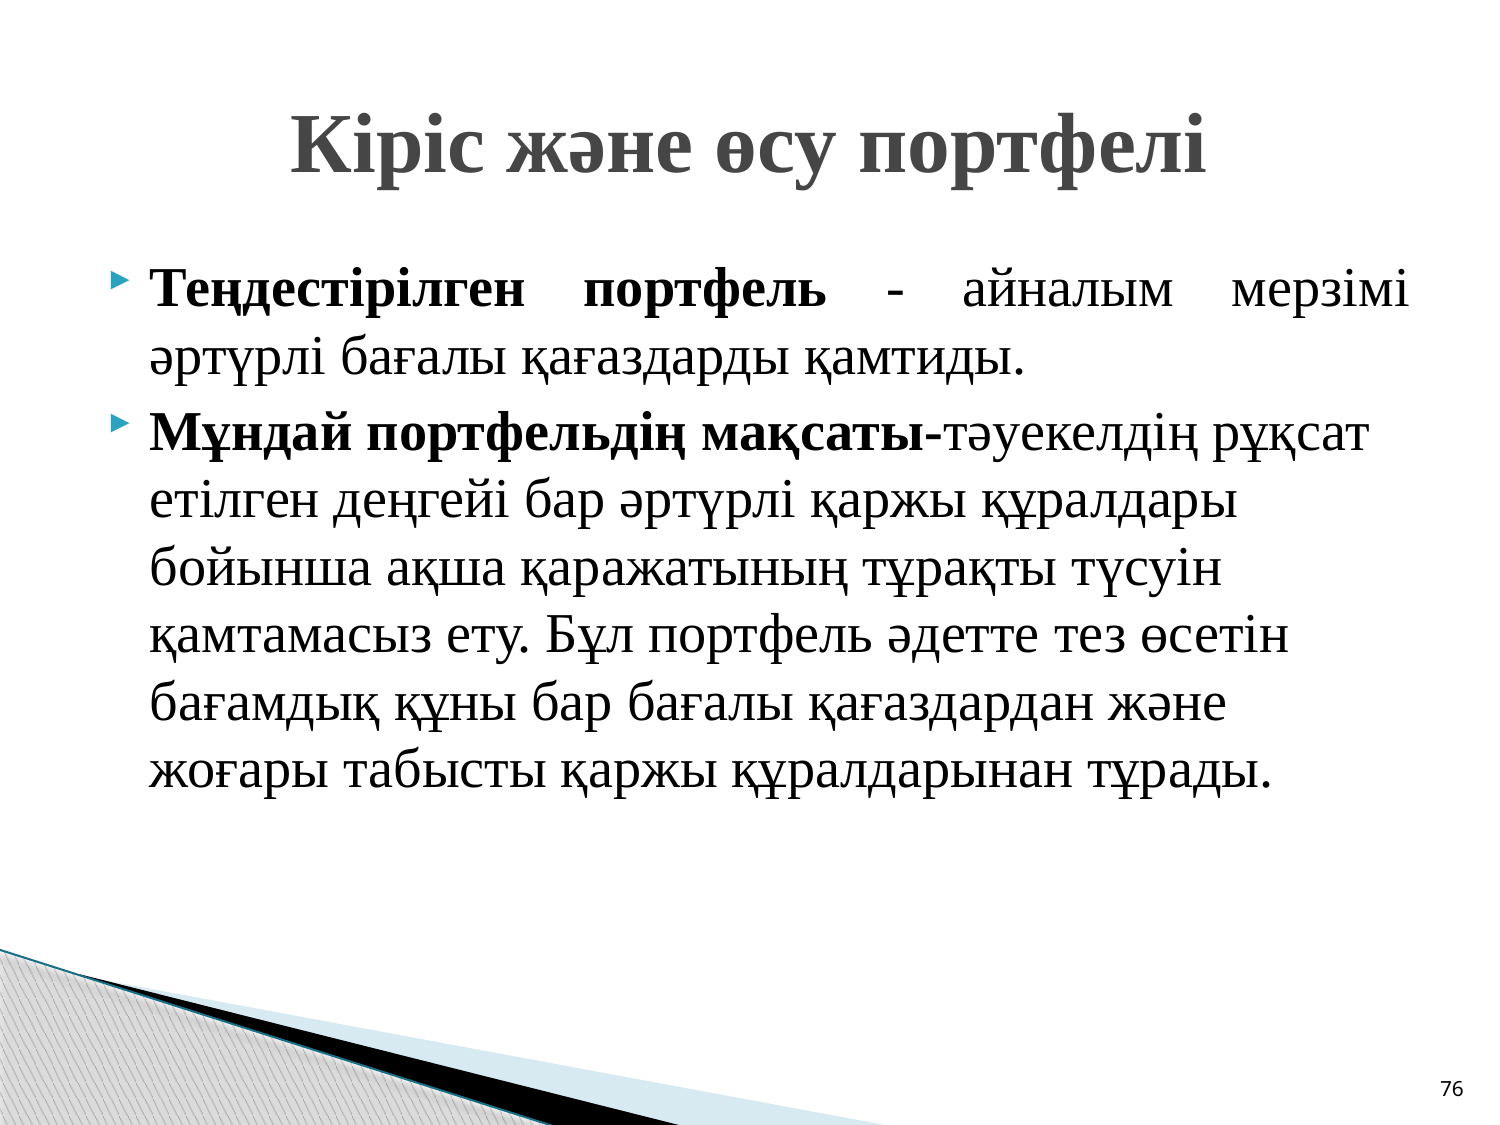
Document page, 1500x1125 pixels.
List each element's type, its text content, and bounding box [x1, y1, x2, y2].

slide_number 76 [1418, 1051, 1479, 1112]
list Теңдестірілген портфель - айналым мерзімі әртүрлі бағалы қағаздарды қамтиды. Мұндай портфельдің мақсаты-тәуекелдің рұқсат етілген деңгейі бар әртүрлі қаржы құралдары бойынша ақша қаражатының тұрақты түсуін қамтамасыз ету. Бұл портфель әдетте тез өсетін бағамдық құны бар бағалы қағаздардан және жоғары табысты қаржы құралдарынан тұрады. [75, 243, 1425, 986]
title Кіріс және өсу портфелі [75, 45, 1425, 233]
